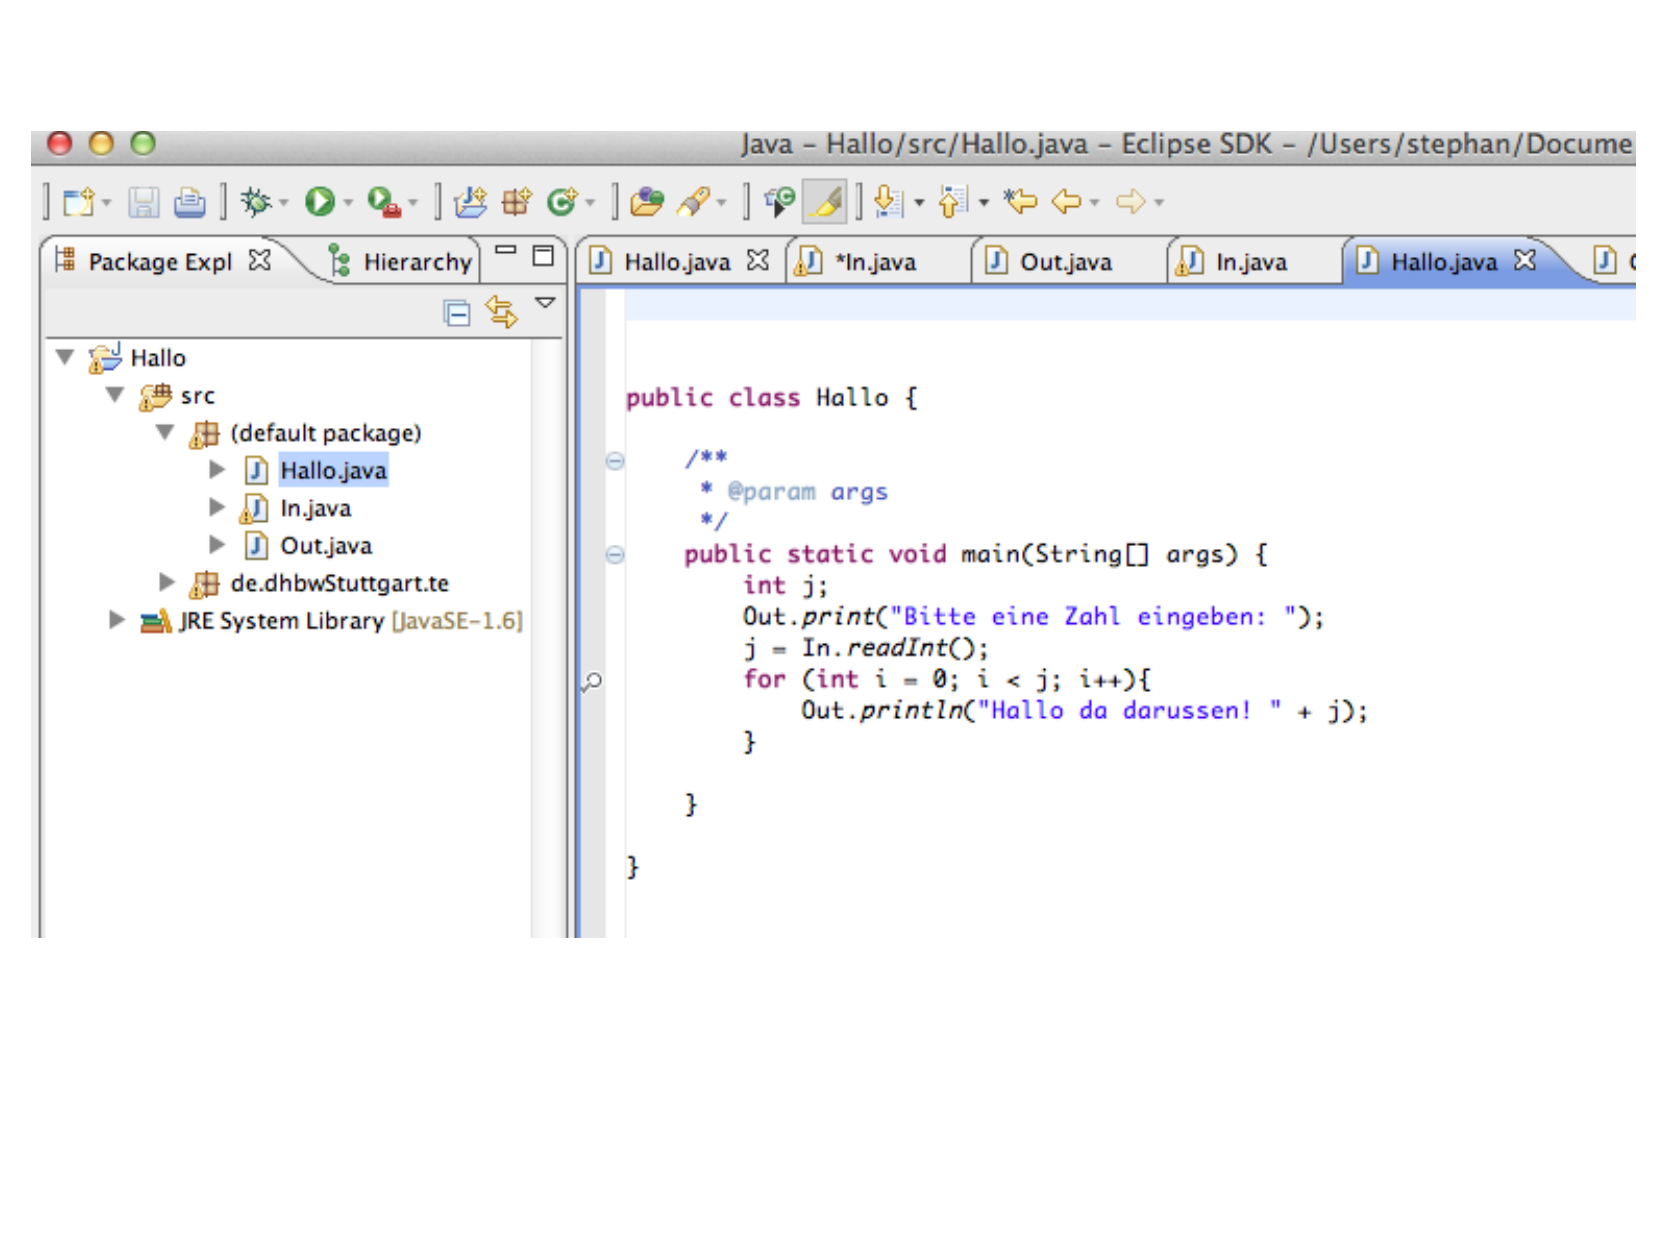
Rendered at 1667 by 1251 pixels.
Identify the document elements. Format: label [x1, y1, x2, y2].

picture [30, 131, 1636, 938]
